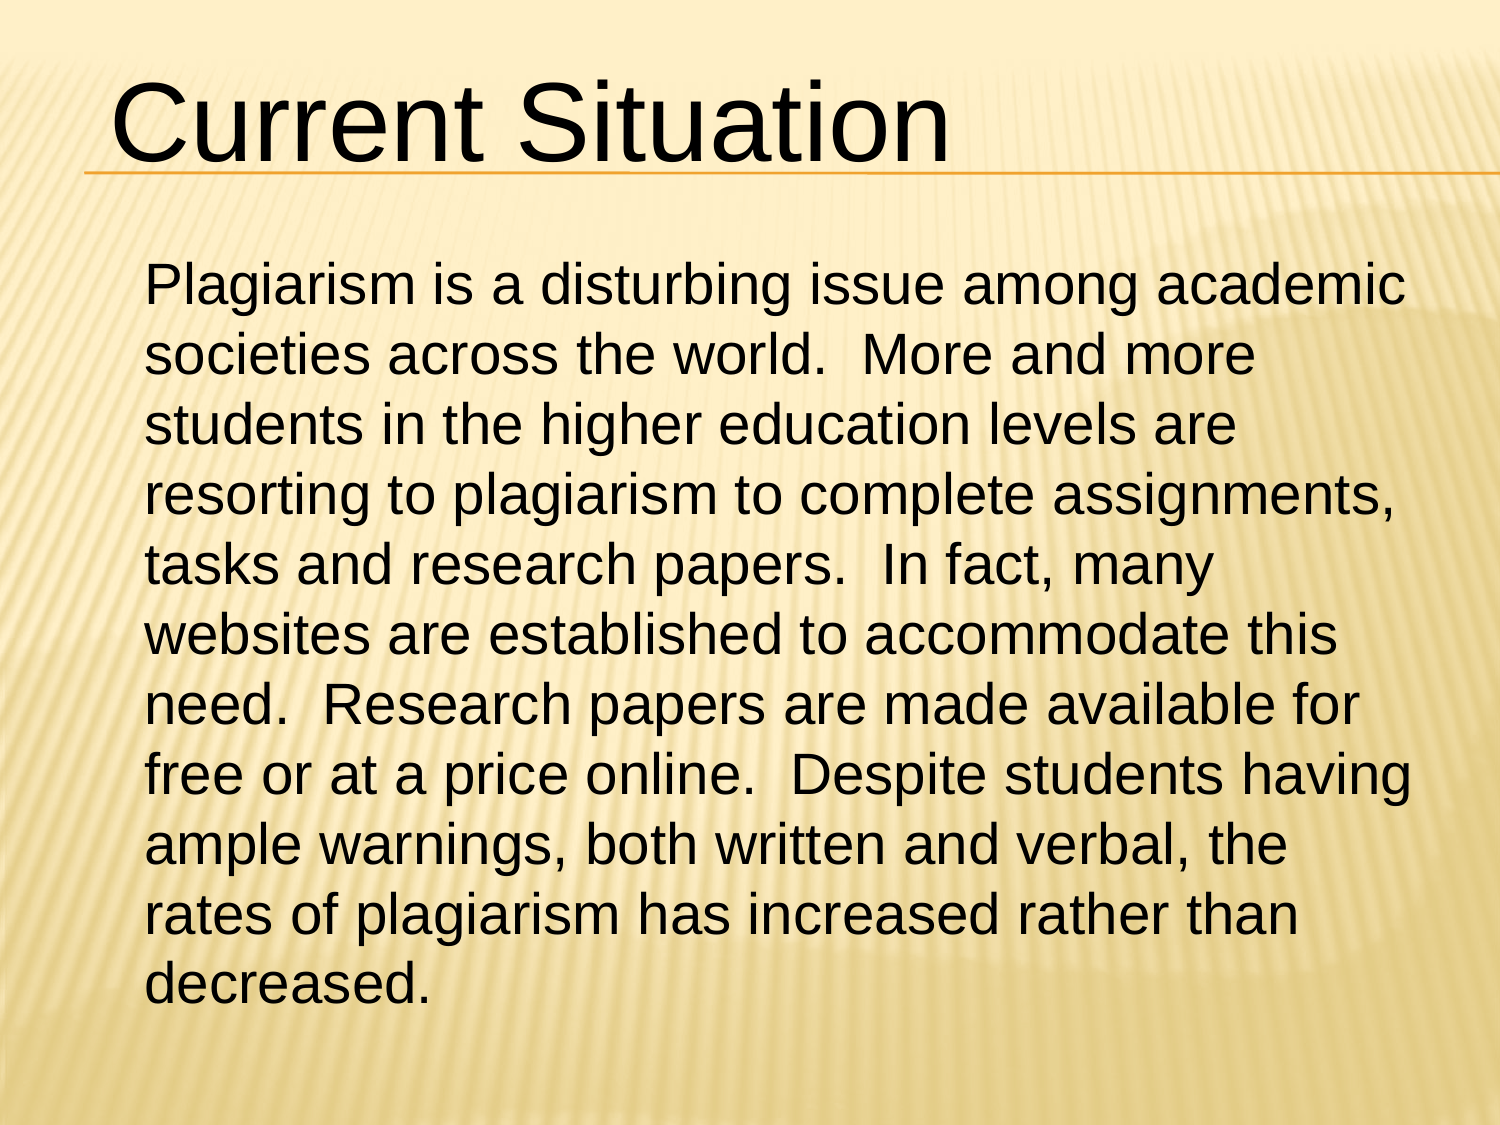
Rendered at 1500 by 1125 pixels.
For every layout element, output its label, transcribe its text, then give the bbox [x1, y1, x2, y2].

text_box Current Situation [94, 41, 1436, 192]
text_box Plagiarism is a disturbing issue among academic societies across the world. More and more students in the higher education levels are resorting to plagiarism to complete assignments, tasks and research papers. In fact, many websites are established to accommodate this need. Research papers are made available for free or at a price online. Despite students having ample warnings, both written and verbal, the rates of plagiarism has increased rather than decreased. [129, 238, 1447, 1024]
